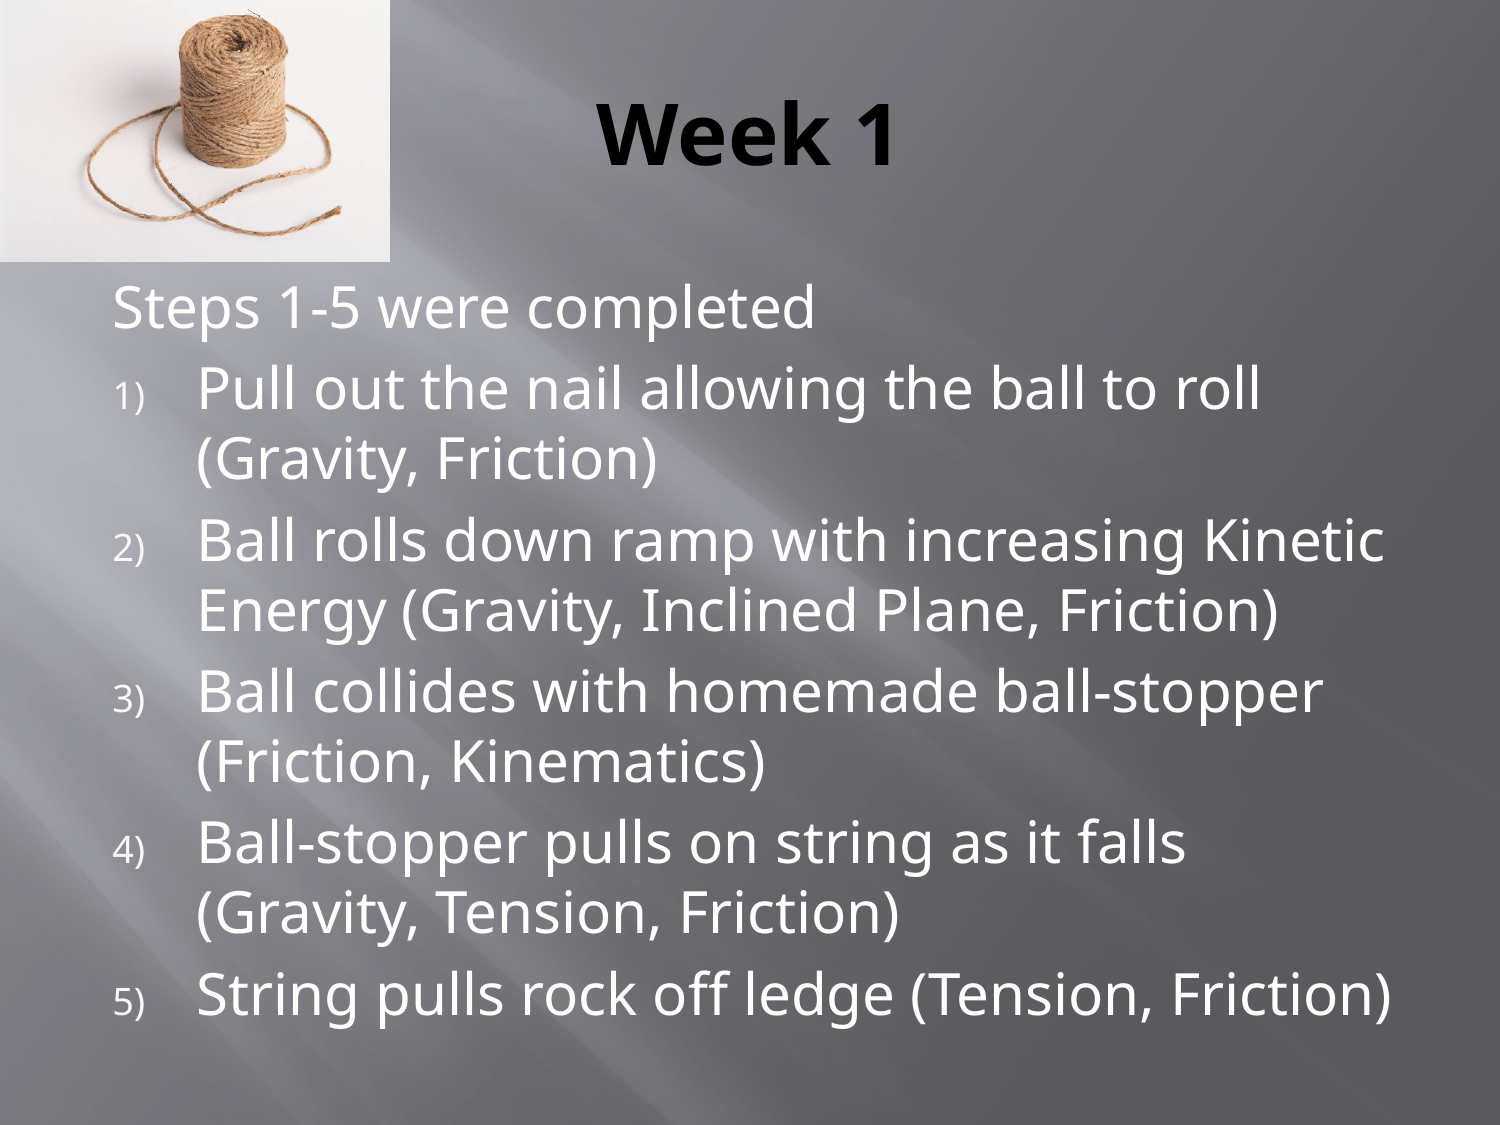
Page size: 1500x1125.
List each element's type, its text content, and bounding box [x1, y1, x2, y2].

picture [0, 0, 390, 262]
list Steps 1-5 were completed Pull out the nail allowing the ball to roll (Gravity, Friction) Ball rolls down ramp with increasing Kinetic Energy (Gravity, Inclined Plane, Friction) Ball collides with homemade ball-stopper (Friction, Kinematics) Ball-stopper pulls on string as it falls (Gravity, Tension, Friction) String pulls rock off ledge (Tension, Friction) [75, 262, 1425, 1035]
title Week 1 [430, 37, 1425, 225]
